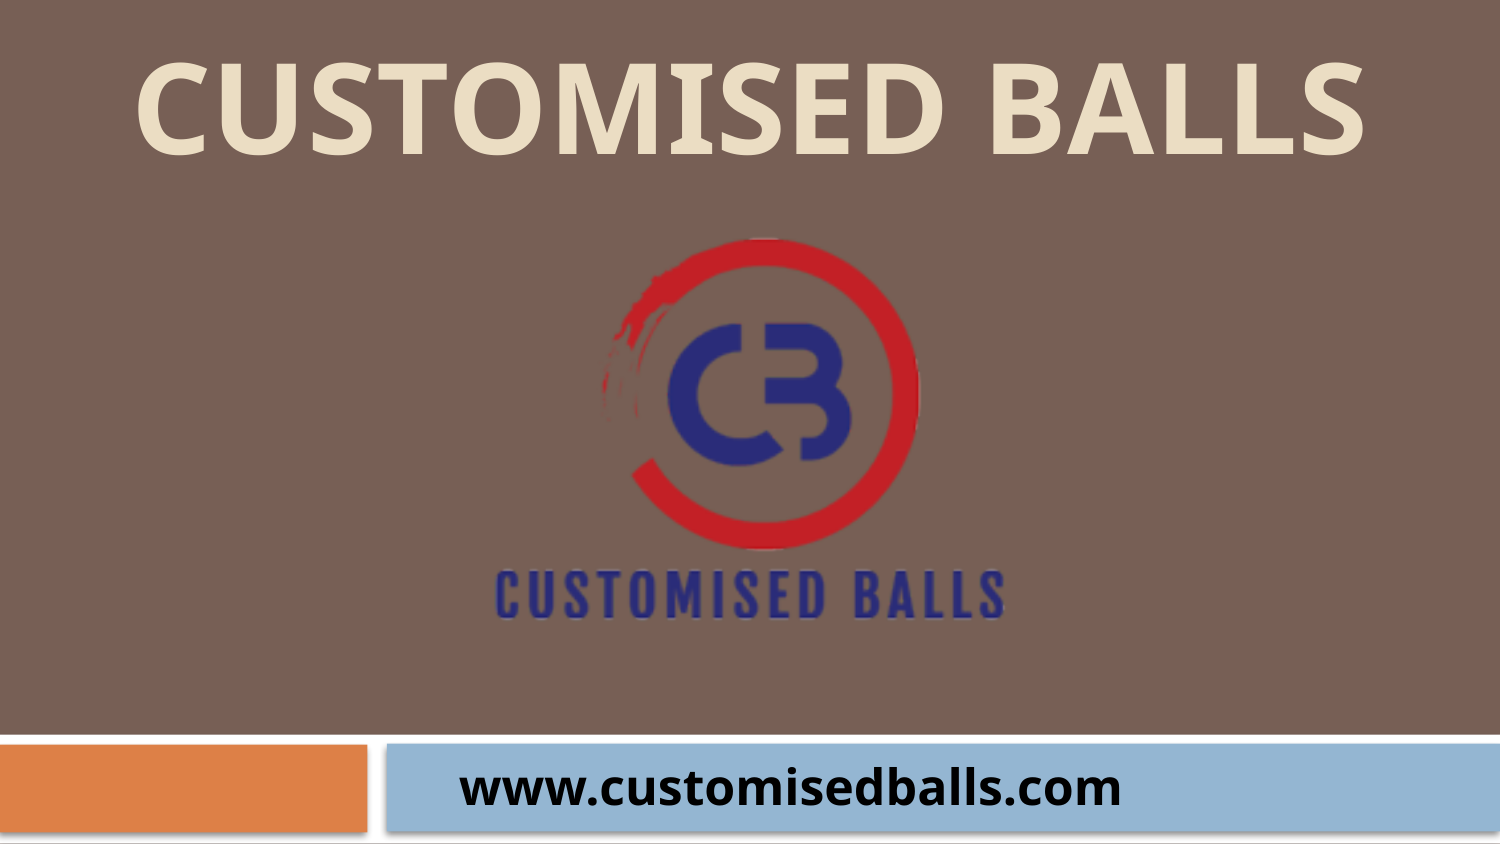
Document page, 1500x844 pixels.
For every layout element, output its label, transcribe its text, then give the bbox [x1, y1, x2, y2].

subtitle www.customisedballs.com [328, 738, 1254, 832]
title CUSTOMISED BALLS [111, 11, 1389, 188]
picture [484, 231, 1016, 636]
